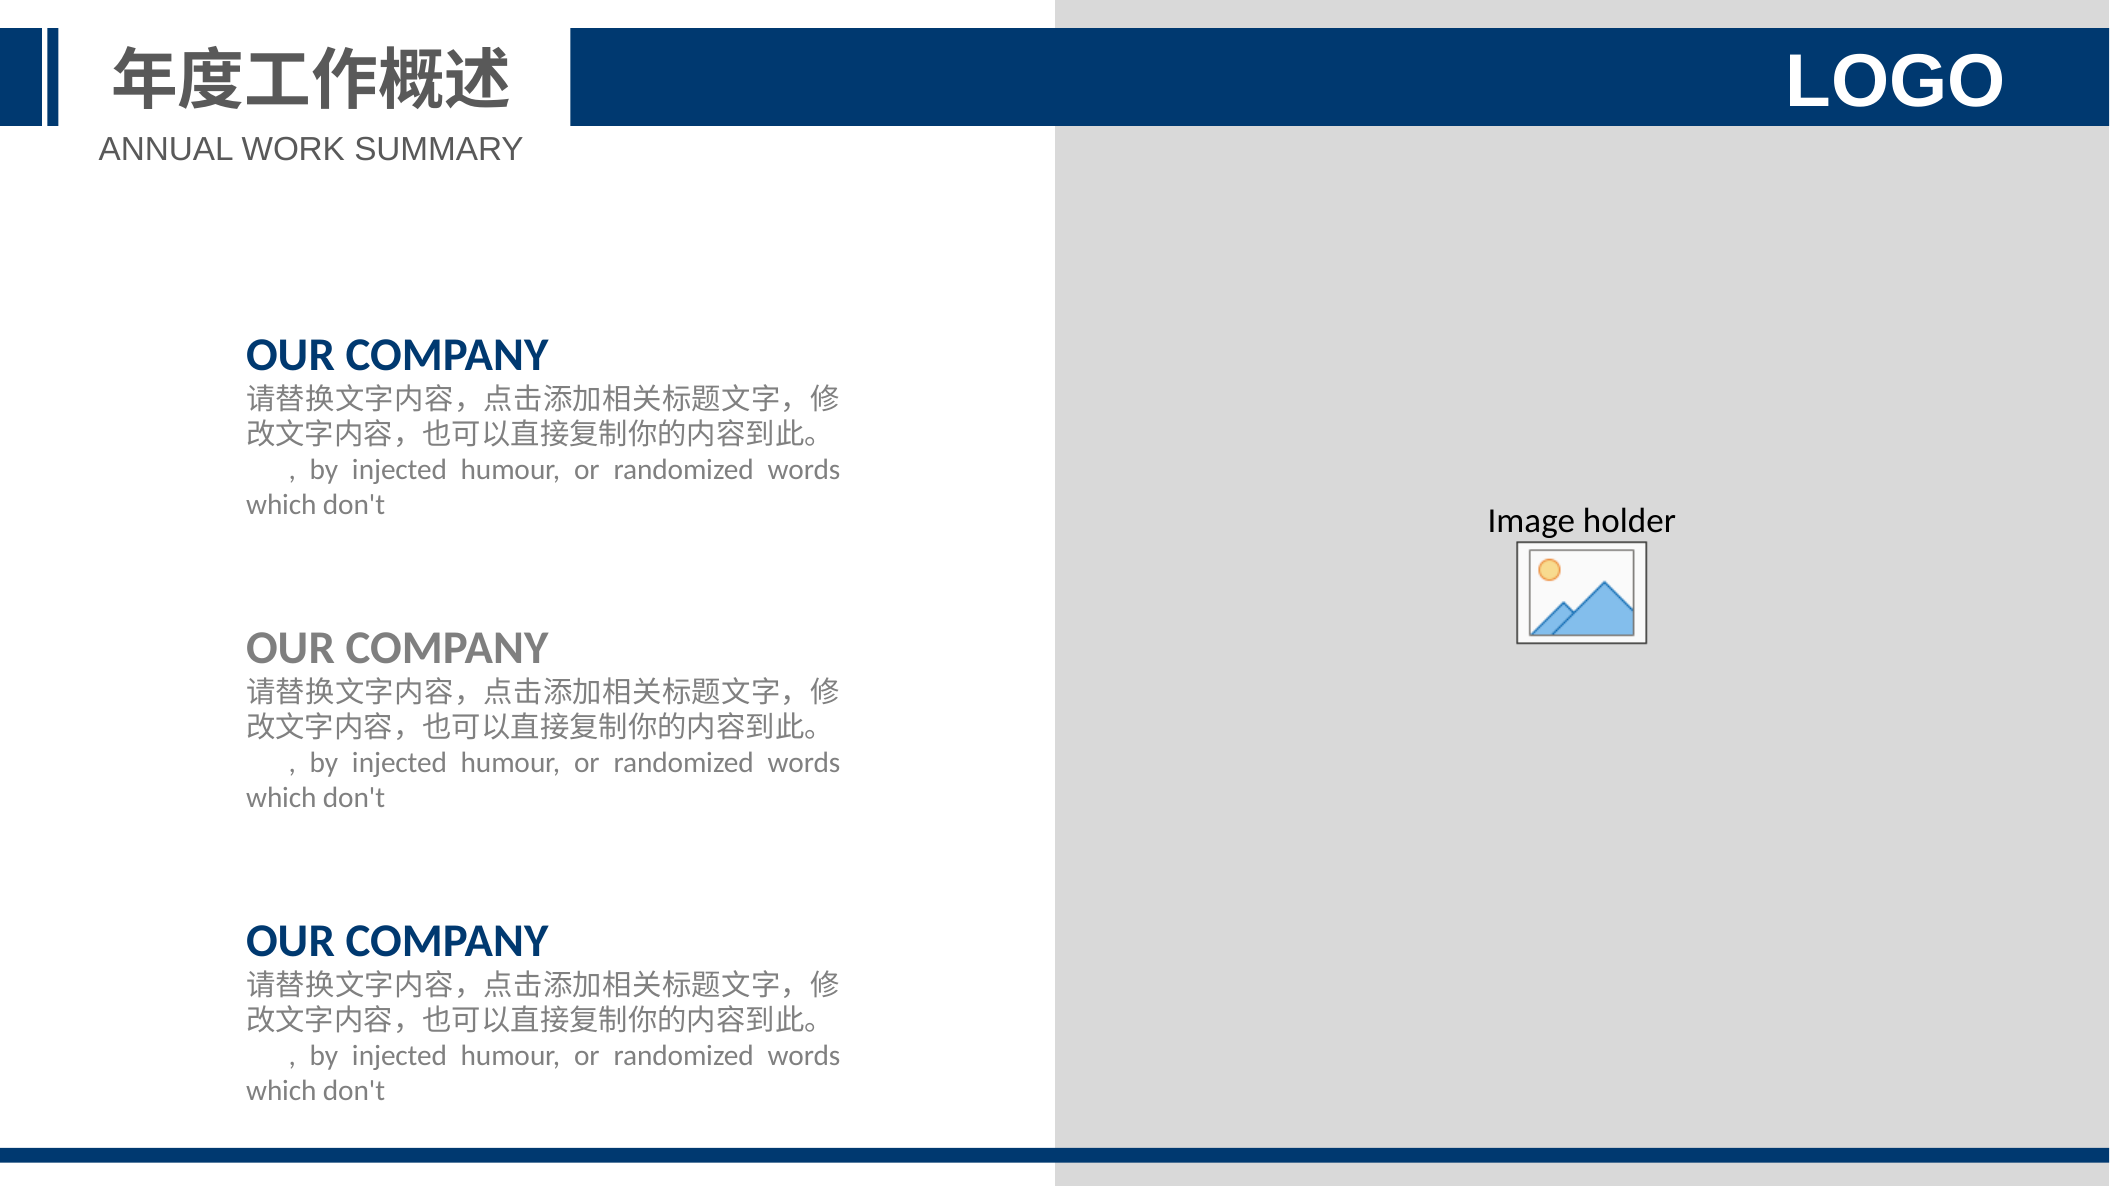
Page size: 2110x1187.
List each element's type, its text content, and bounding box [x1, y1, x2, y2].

text_box ANNUAL WORK SUMMARY [83, 119, 540, 175]
text_box [0, 27, 43, 127]
text_box OUR COMPANY 请替换文字内容，点击添加相关标题文字，修改文字内容，也可以直接复制你的内容到此。 , by injected humour, or randomized words which don't [246, 616, 842, 814]
text_box OUR COMPANY 请替换文字内容，点击添加相关标题文字，修改文字内容，也可以直接复制你的内容到此。 , by injected humour, or randomized words which don't [246, 909, 842, 1107]
text_box 年度工作概述 [96, 28, 527, 119]
picture [1054, 0, 2110, 1187]
text_box [569, 27, 1054, 127]
text_box [46, 27, 59, 127]
text_box [0, 1147, 1054, 1164]
text_box OUR COMPANY 请替换文字内容，点击添加相关标题文字，修改文字内容，也可以直接复制你的内容到此。 , by injected humour, or randomized words which don't [246, 323, 842, 521]
